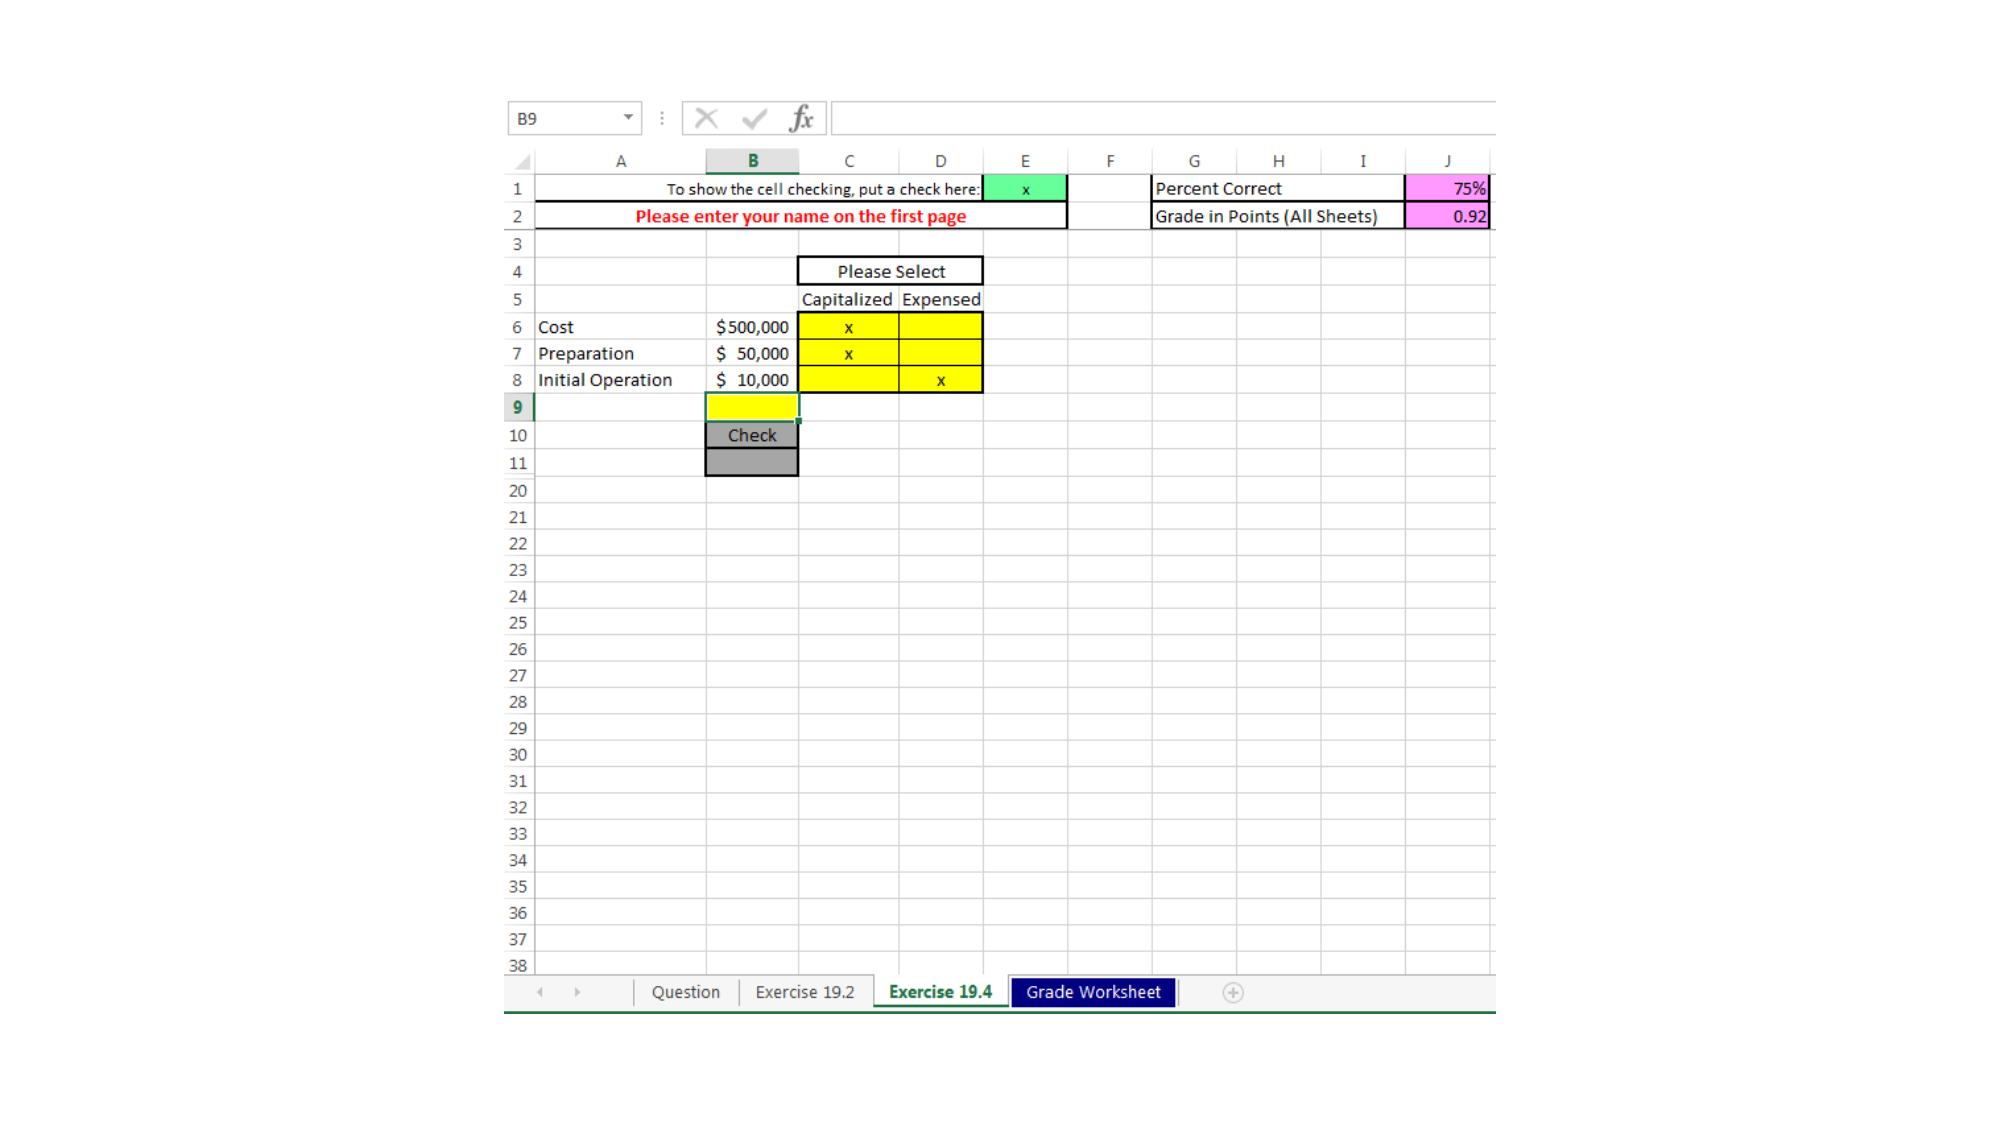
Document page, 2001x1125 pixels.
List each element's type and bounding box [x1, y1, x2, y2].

list [504, 88, 1496, 1014]
